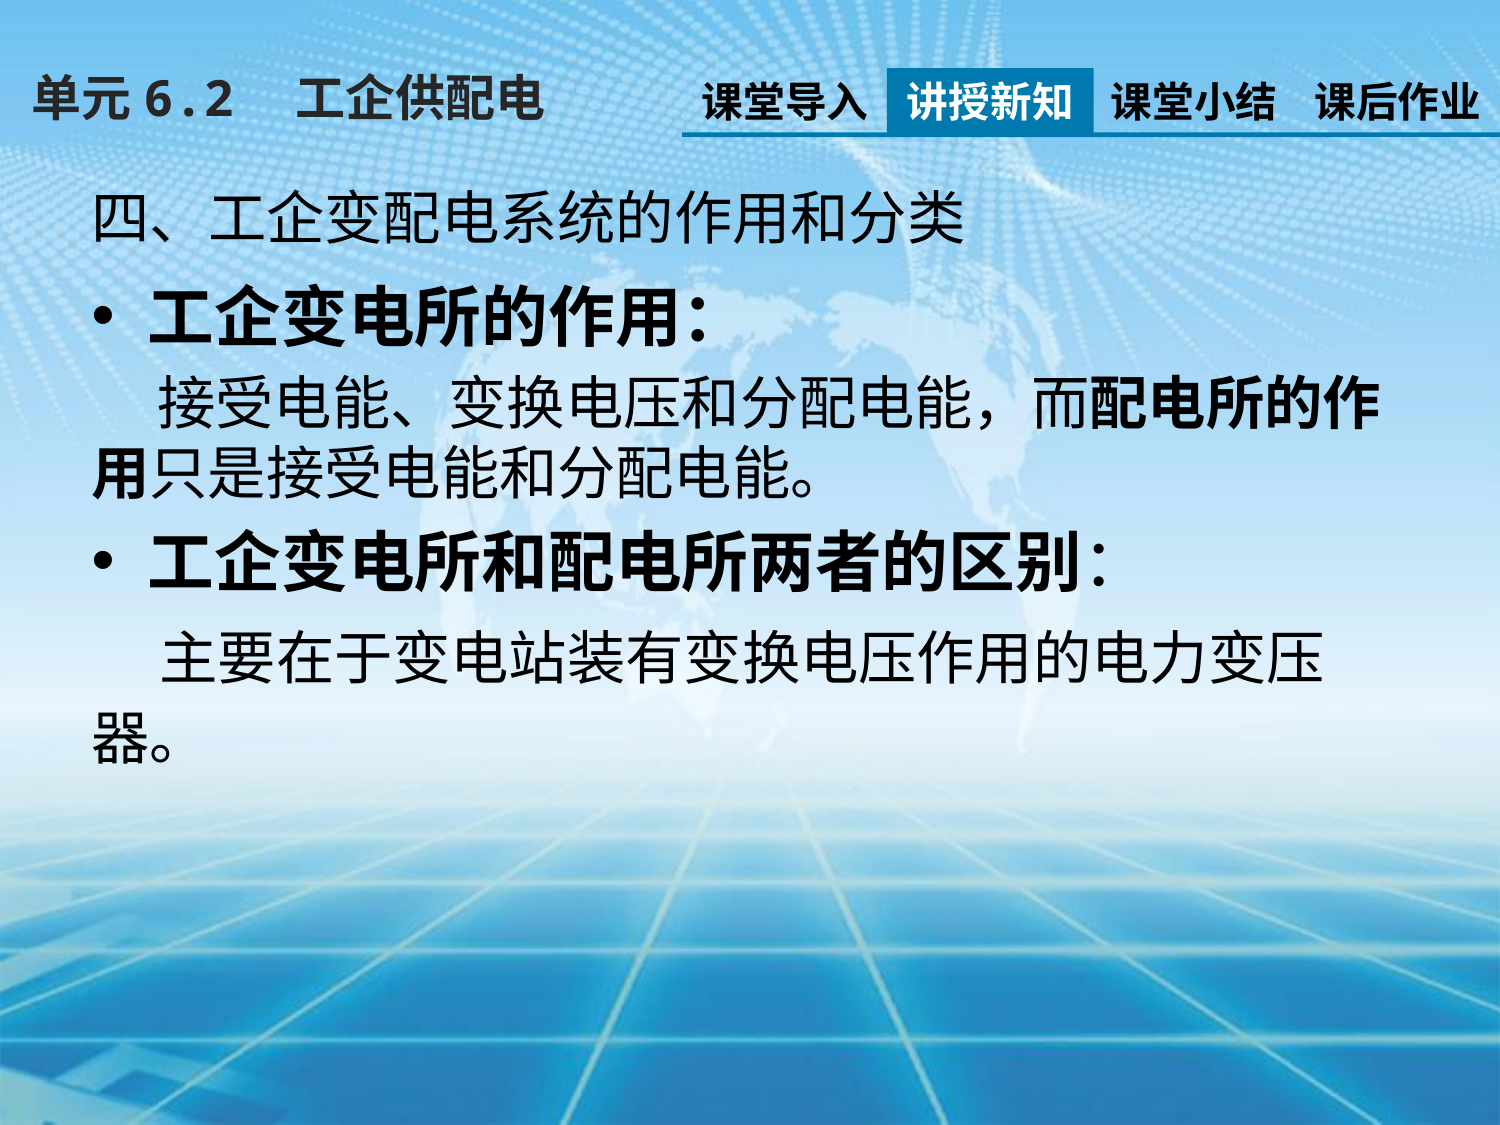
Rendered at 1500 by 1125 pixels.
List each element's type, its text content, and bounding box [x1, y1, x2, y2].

text_box 工企变电所的作用： 接受电能、变换电压和分配电能，而配电所的作用只是接受电能和分配电能。 工企变电所和配电所两者的区别： 主要在于变电站装有变换电压作用的电力变压器。 [76, 278, 1427, 1010]
picture [0, 0, 1500, 1125]
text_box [16, 59, 1500, 135]
text_box 四、工企变配电系统的作用和分类 [76, 173, 1427, 278]
